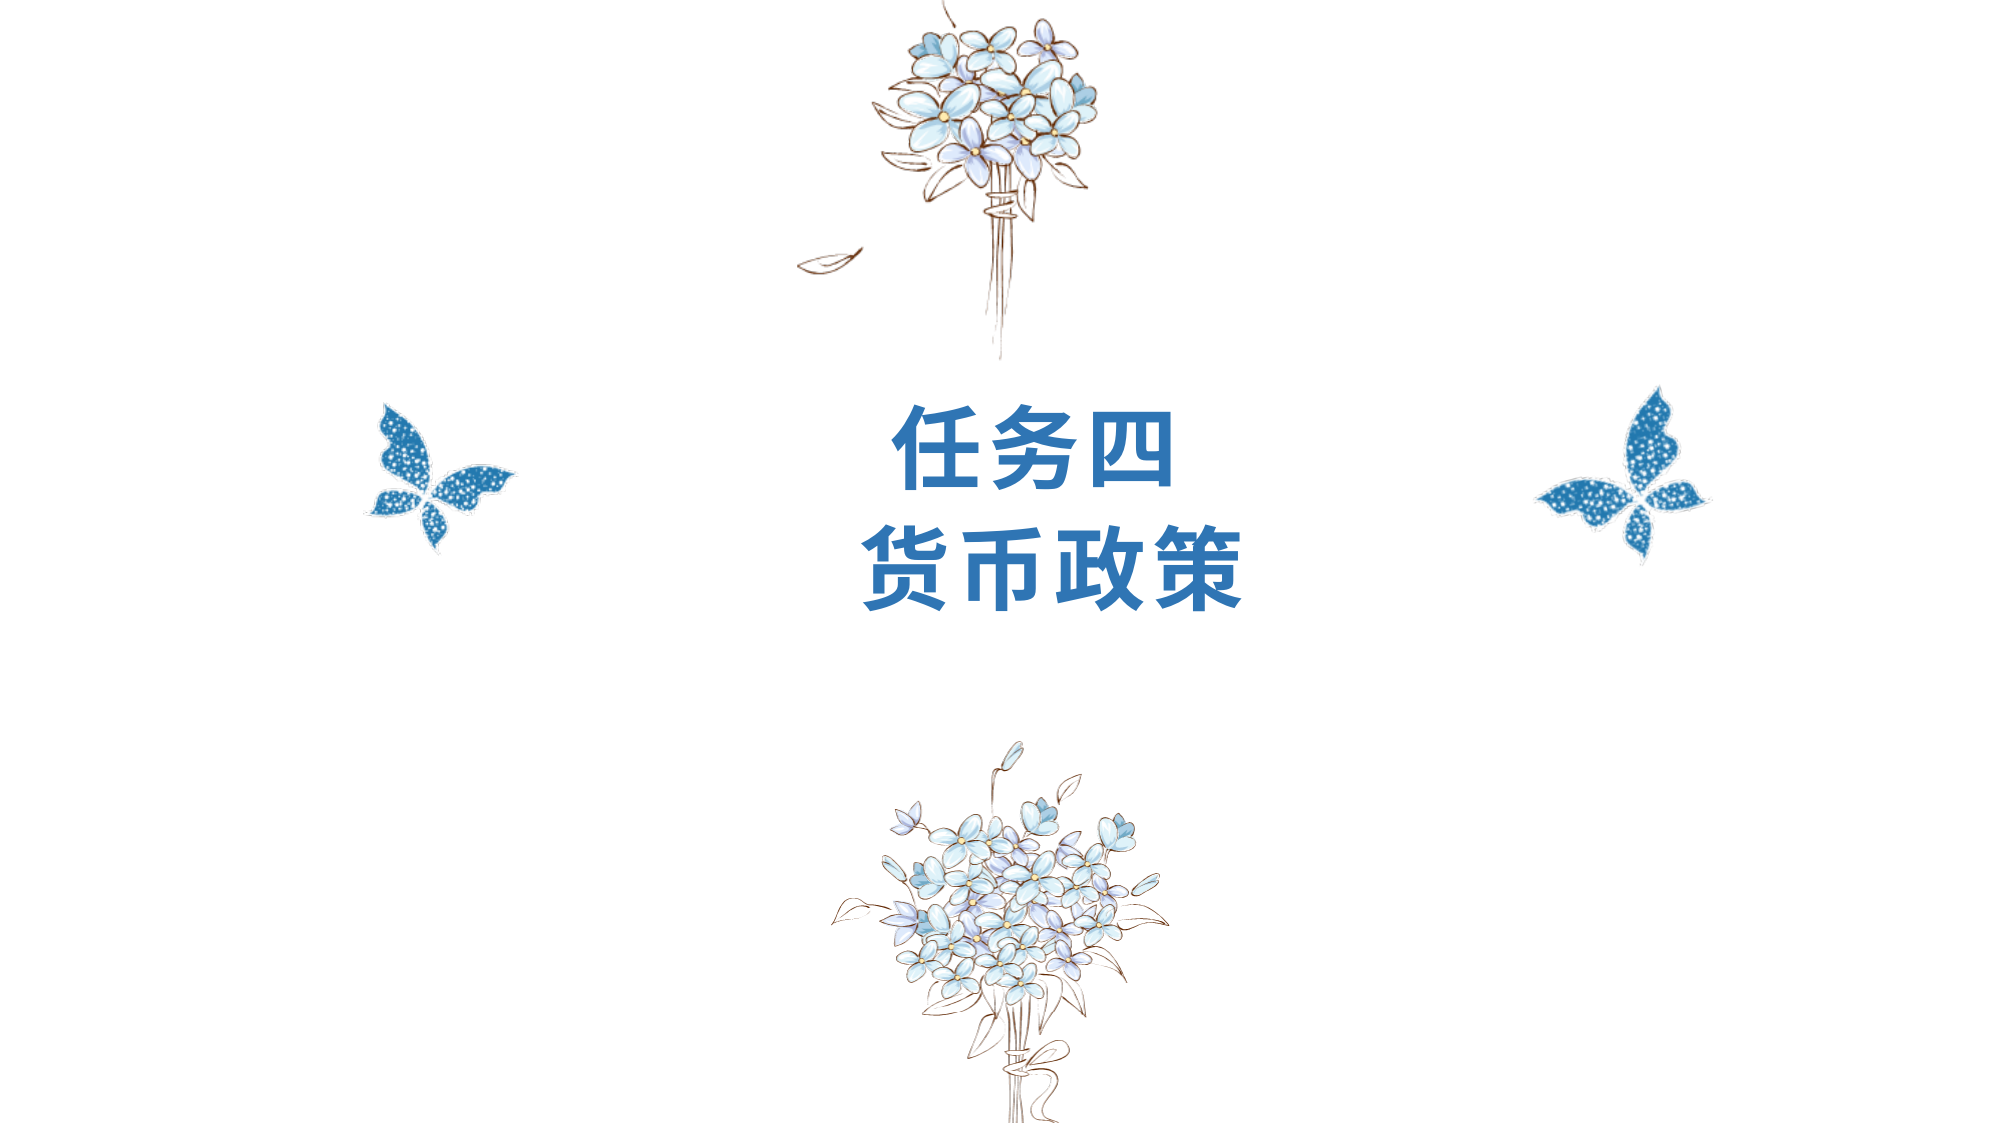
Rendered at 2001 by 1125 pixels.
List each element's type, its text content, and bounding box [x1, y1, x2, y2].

picture [831, 741, 1170, 1123]
picture [797, 0, 1099, 362]
picture [1576, 380, 1724, 583]
picture [363, 402, 519, 556]
title 任务四 货币政策 [527, 373, 1576, 630]
